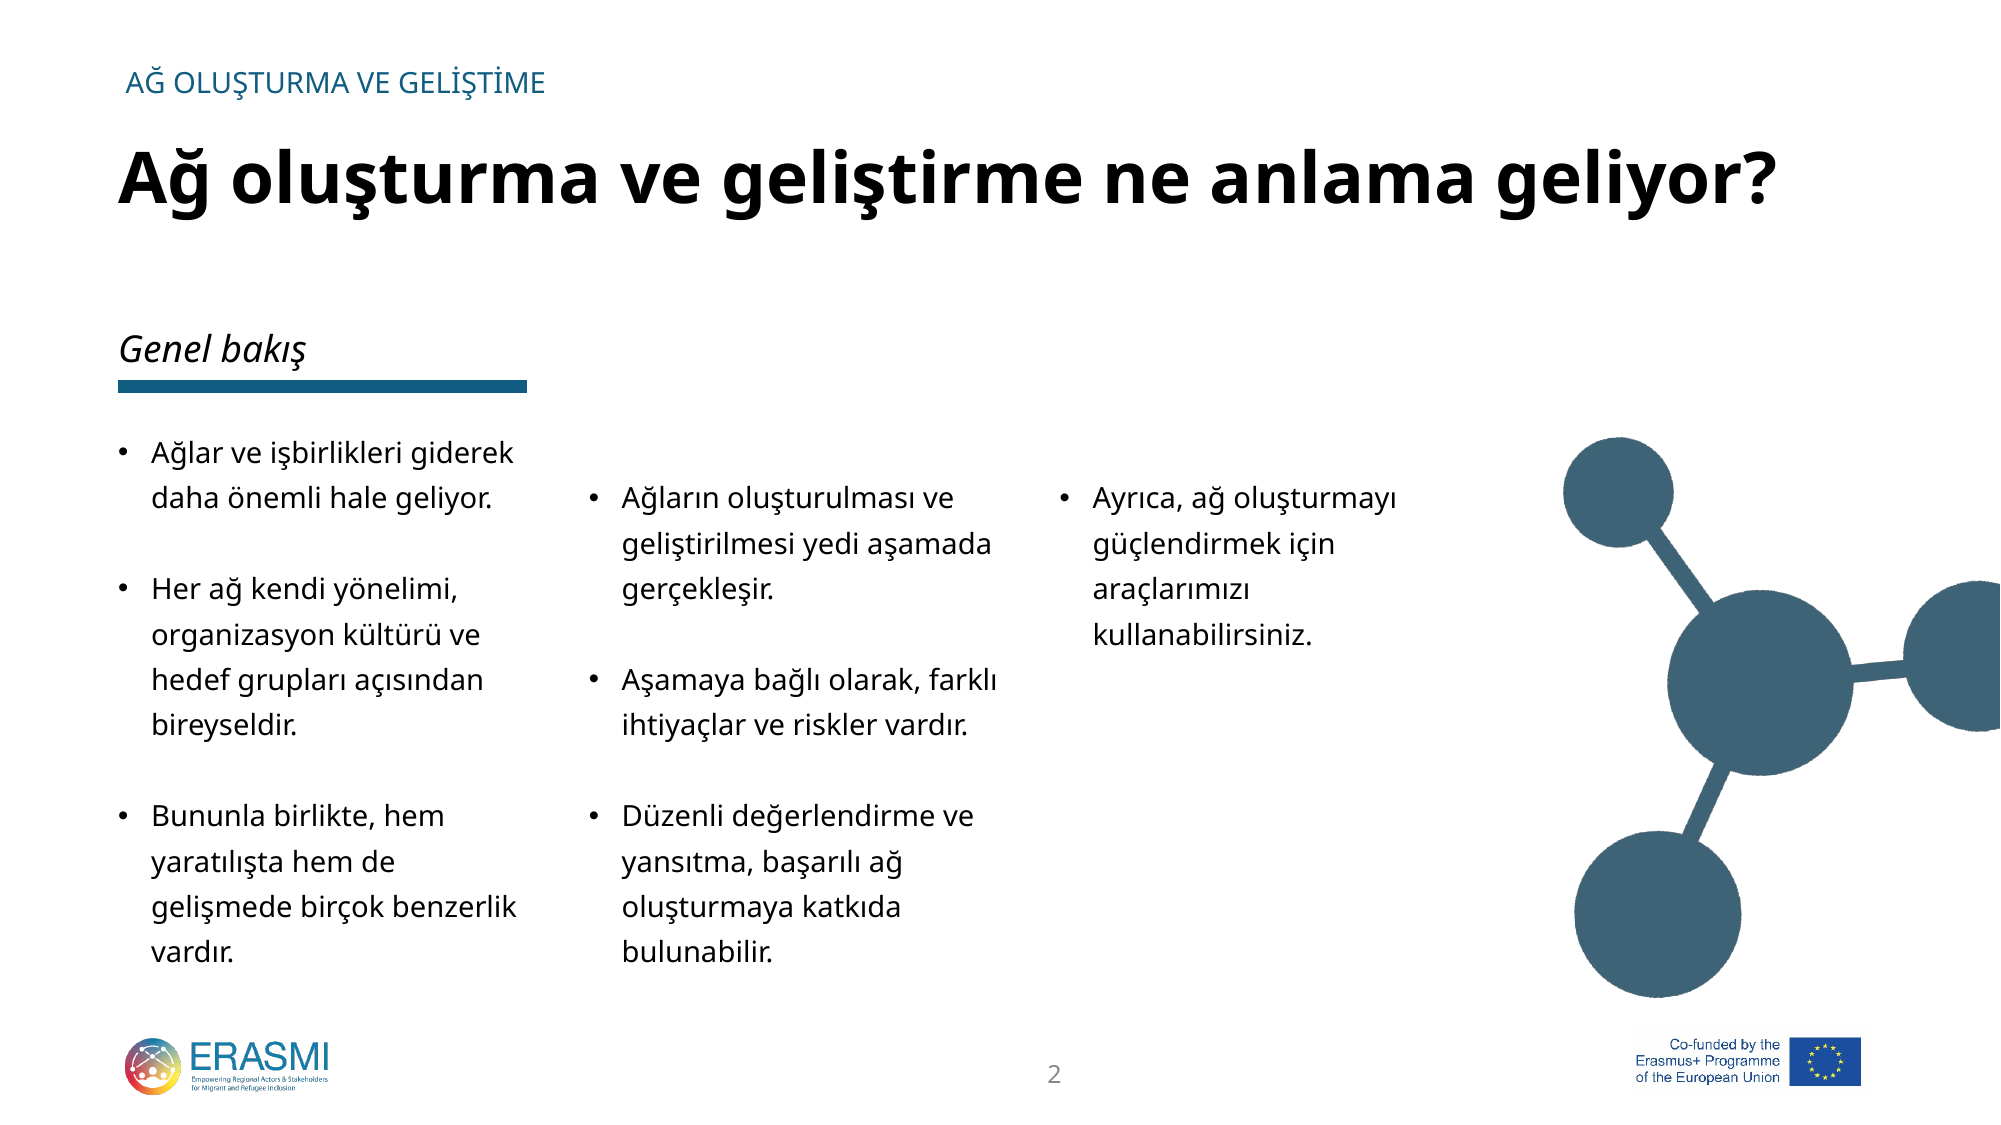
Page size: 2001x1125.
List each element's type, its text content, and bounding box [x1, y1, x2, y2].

picture [1630, 1025, 1872, 1098]
picture [118, 1035, 332, 1098]
title Ağ oluşturma ve geliştirme ne anlama geliyor? [117, 138, 1810, 297]
list Genel bakış [117, 311, 528, 371]
picture [1523, 400, 2000, 1005]
list Ağlar ve işbirlikleri giderek daha önemli hale geliyor. Her ağ kendi yönelimi, organizasyon kültürü ve hedef grupları açısından bireyseldir. Bununla birlikte, hem yaratılışta hem de gelişmede birçok benzerlik vardır. Ağların oluşturulması ve geliştirilmesi yedi aşamada gerçekleşir. Aşamaya bağlı olarak, farklı ihtiyaçlar ve riskler vardır. Düzenli değerlendirme ve yansıtma, başarılı ağ oluşturmaya katkıda bulunabilir. Ayrıca, ağ oluşturmayı güçlendirmek için araçlarımızı kullanabilirsiniz. [117, 423, 1472, 1021]
